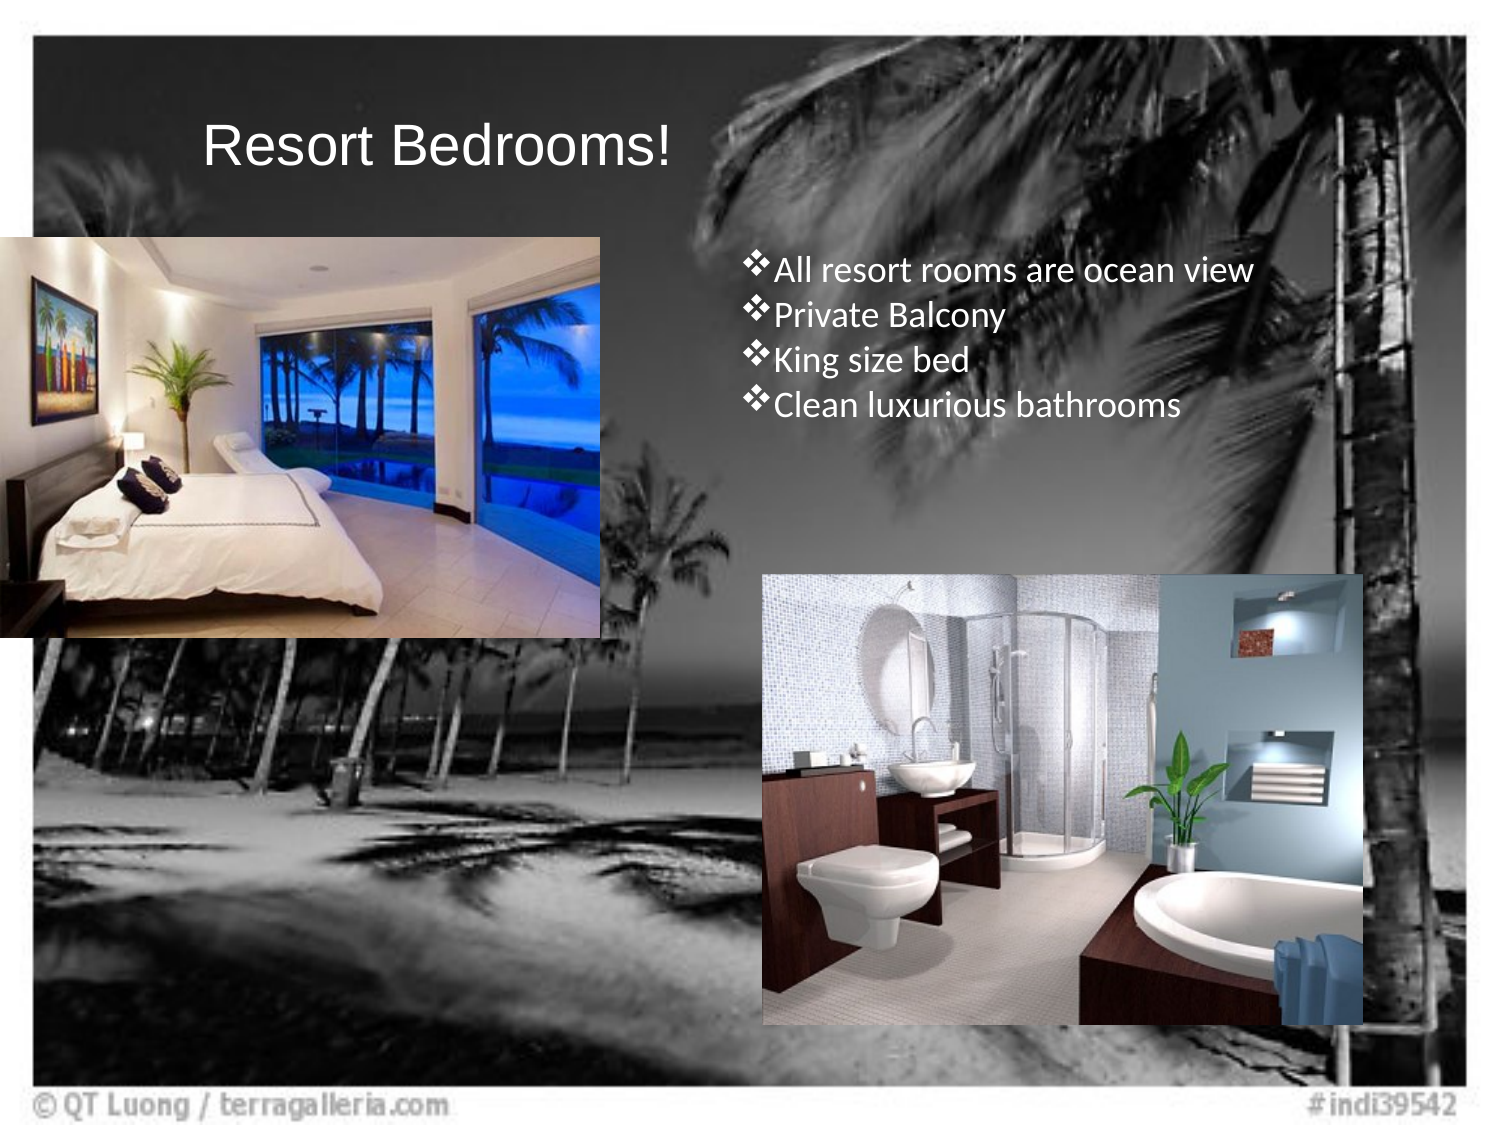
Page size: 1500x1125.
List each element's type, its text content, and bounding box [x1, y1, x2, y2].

text_box All resort rooms are ocean view Private Balcony King size bed Clean luxurious bathrooms [724, 237, 1400, 433]
picture [0, 0, 1500, 1125]
text_box Resort Bedrooms! [187, 99, 1075, 185]
